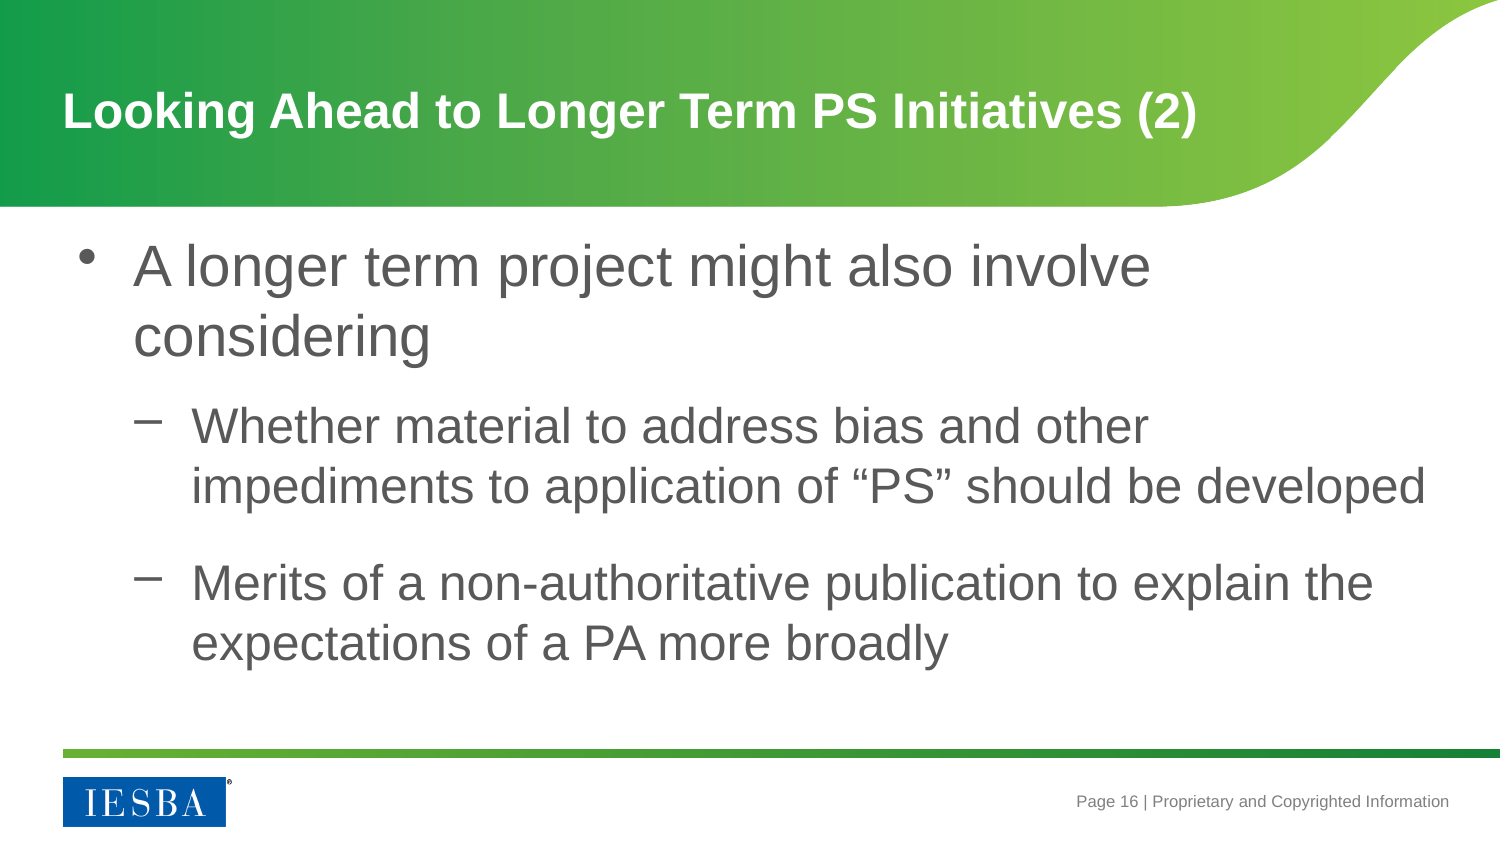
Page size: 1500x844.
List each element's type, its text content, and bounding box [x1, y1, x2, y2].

list A longer term project might also involve considering Whether material to address bias and other impediments to application of “PS” should be developed Merits of a non-authoritative publication to explain the expectations of a PA more broadly [62, 220, 1450, 724]
picture [63, 777, 232, 827]
title Looking Ahead to Longer Term PS Initiatives (2) [62, 75, 1300, 142]
picture [0, 0, 1500, 207]
